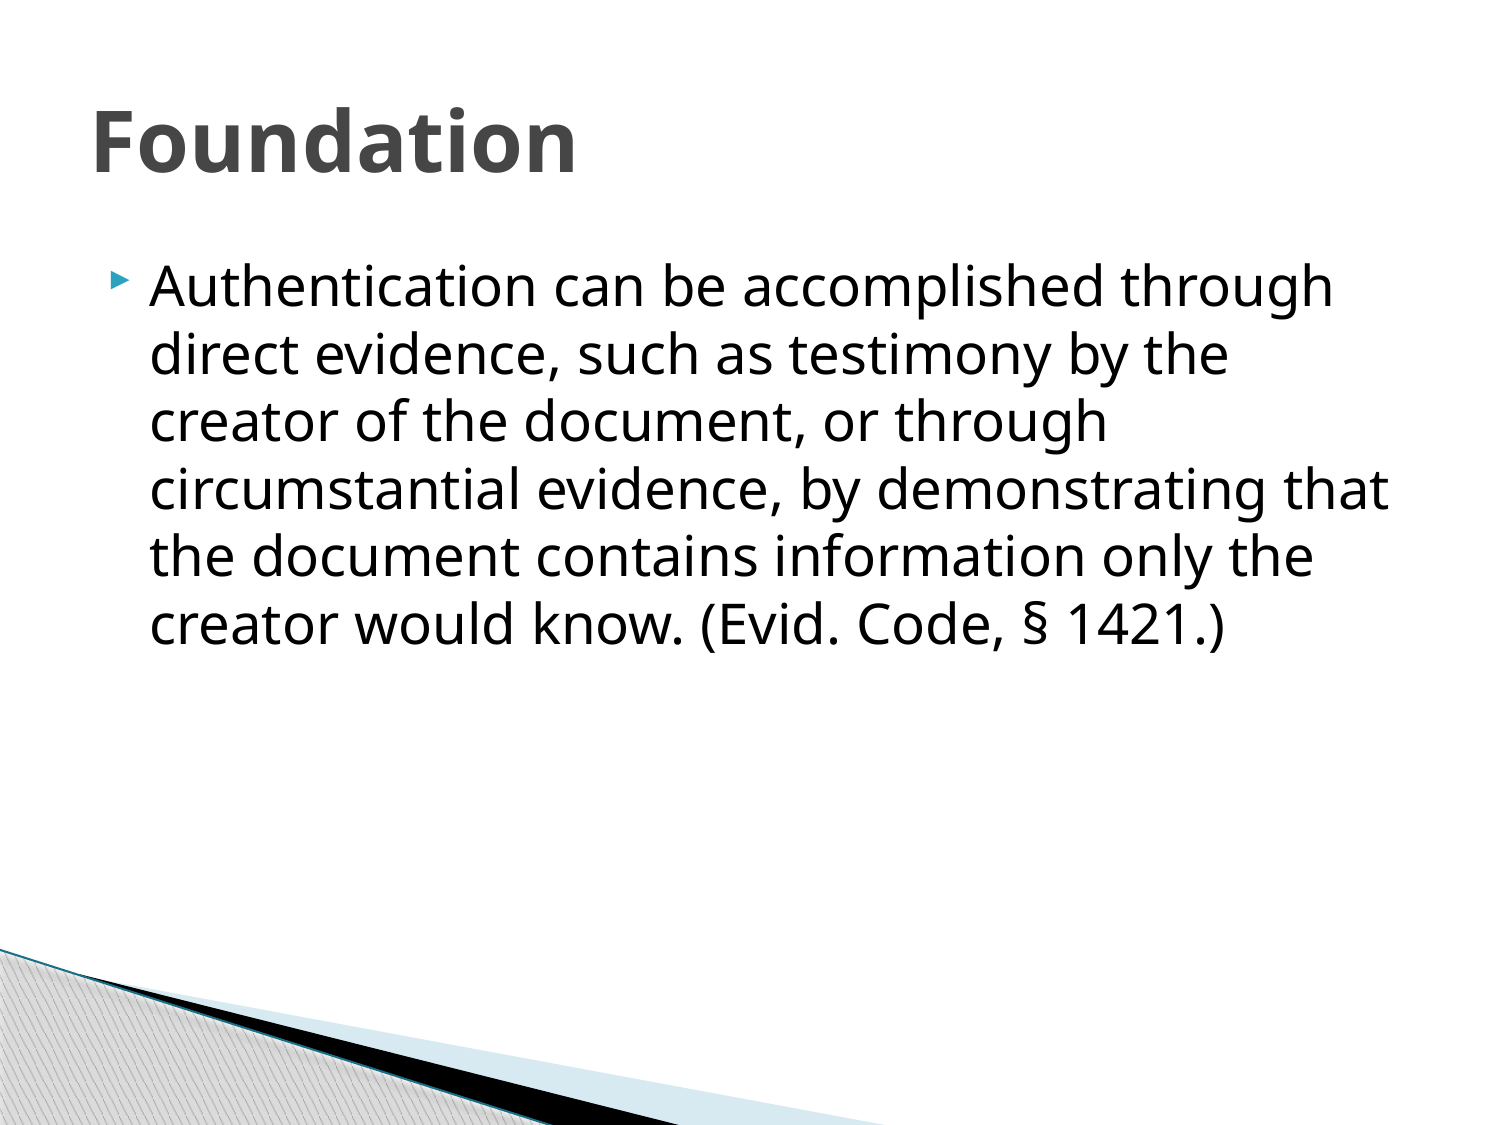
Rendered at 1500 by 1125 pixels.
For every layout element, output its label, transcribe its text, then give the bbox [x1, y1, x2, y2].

title Foundation [75, 45, 1425, 233]
list Authentication can be accomplished through direct evidence, such as testimony by the creator of the document, or through circumstantial evidence, by demonstrating that the document contains information only the creator would know. (Evid. Code, § 1421.) [75, 243, 1425, 986]
